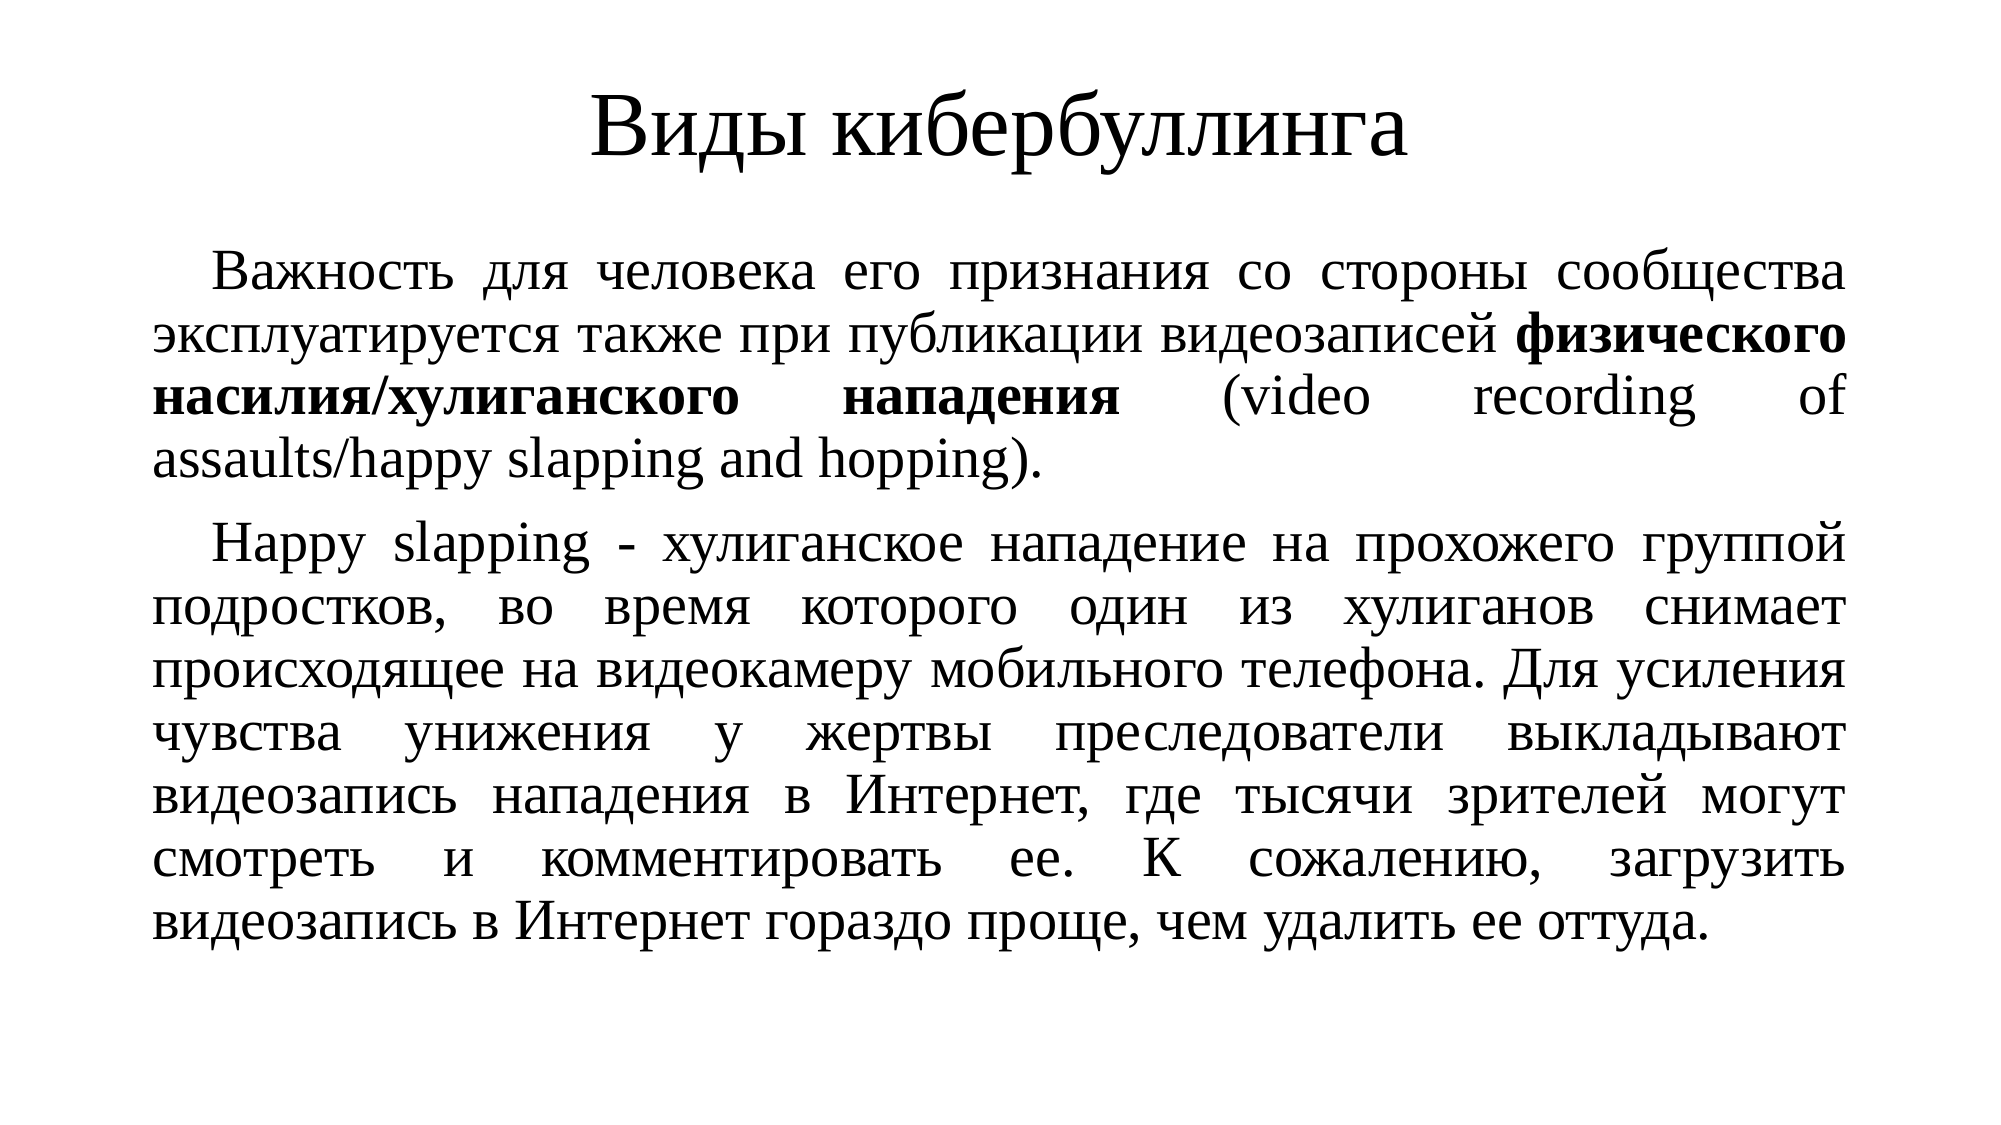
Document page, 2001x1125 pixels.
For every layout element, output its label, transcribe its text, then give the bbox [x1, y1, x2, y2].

list Важность для человека его признания со стороны сообщества эксплуатируется также при публикации видеозаписей физического насилия/хулиганского нападения (video recording of assaults/happy slapping and hopping). Happy slapping - хулиганское нападение на прохожего группой подростков, во время которого один из хулиганов снимает происходящее на видеокамеру мобильного телефона. Для усиления чувства унижения у жертвы преследователи выкладывают видеозапись нападения в Интернет, где тысячи зрителей могут смотреть и комментировать ее. К сожалению, загрузить видеозапись в Интернет гораздо проще, чем удалить ее оттуда. [137, 231, 1863, 1057]
title Виды кибербуллинга [137, 59, 1863, 192]
